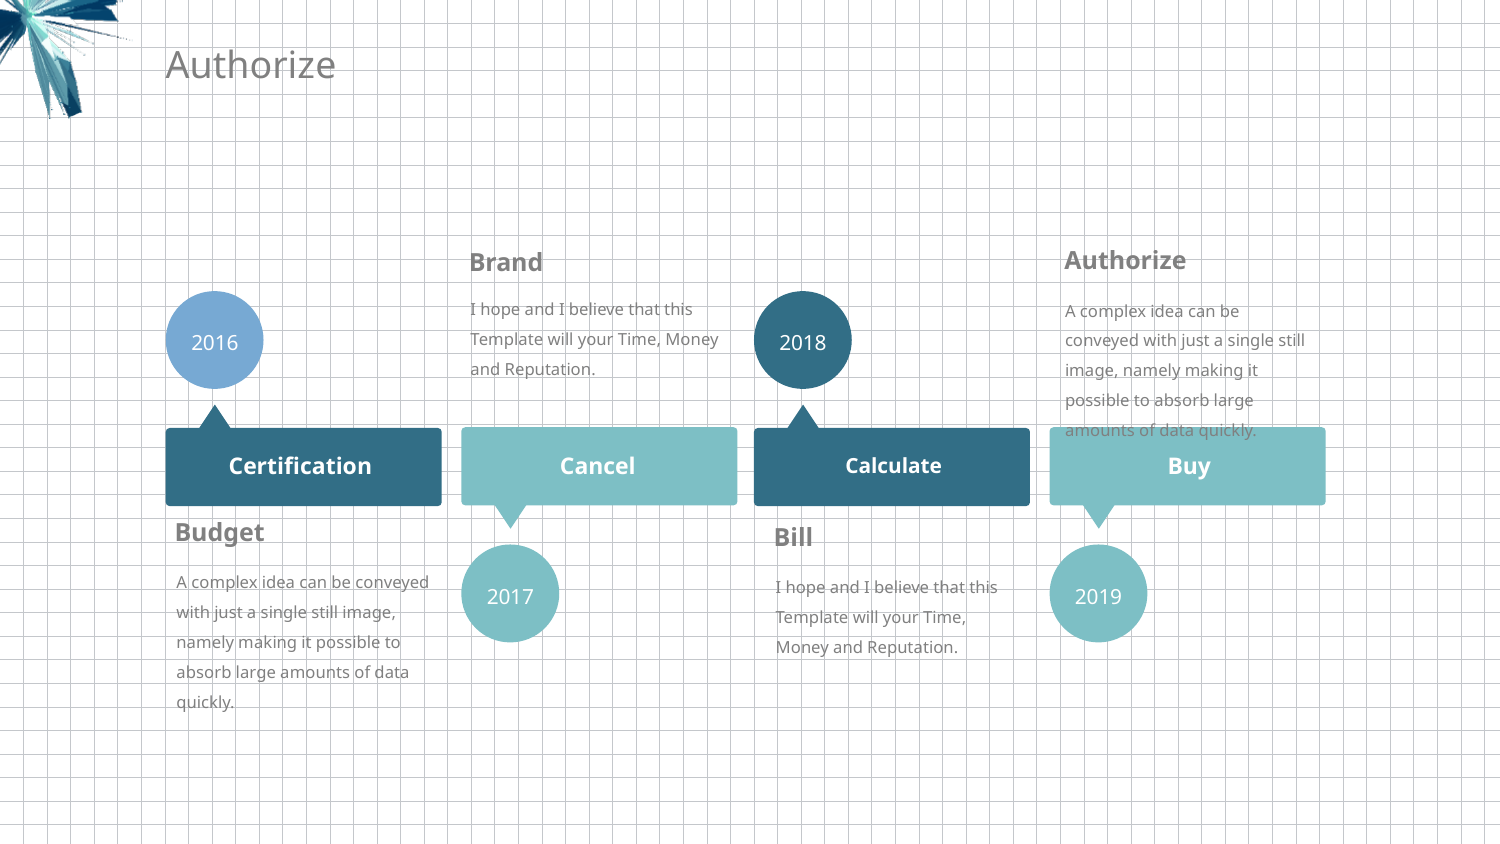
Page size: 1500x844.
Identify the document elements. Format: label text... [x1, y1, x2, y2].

text_box Brand [468, 246, 619, 277]
text_box I hope and I believe that this Template will your Time, Money and Reputation. [775, 567, 1020, 658]
text_box [1049, 427, 1326, 529]
text_box Bill [773, 521, 924, 552]
text_box Cancel [500, 451, 696, 480]
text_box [461, 544, 560, 643]
text_box Buy [1091, 451, 1287, 480]
text_box A complex idea can be conveyed with just a single still image, namely making it possible to absorb large amounts of data quickly. [176, 562, 439, 713]
text_box [461, 427, 738, 529]
text_box Authorize [1064, 244, 1308, 275]
text_box Authorize [165, 32, 516, 95]
text_box [165, 404, 442, 507]
text_box Certification [202, 451, 399, 480]
picture [0, 0, 135, 119]
text_box [753, 404, 1030, 507]
text_box I hope and I believe that this Template will your Time, Money and Reputation. [470, 288, 733, 379]
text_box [1049, 544, 1148, 643]
text_box Calculate [795, 452, 992, 478]
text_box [753, 290, 853, 390]
text_box Budget [174, 516, 324, 547]
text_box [165, 290, 264, 390]
text_box A complex idea can be conveyed with just a single still image, namely making it possible to absorb large amounts of data quickly. [1064, 290, 1309, 441]
